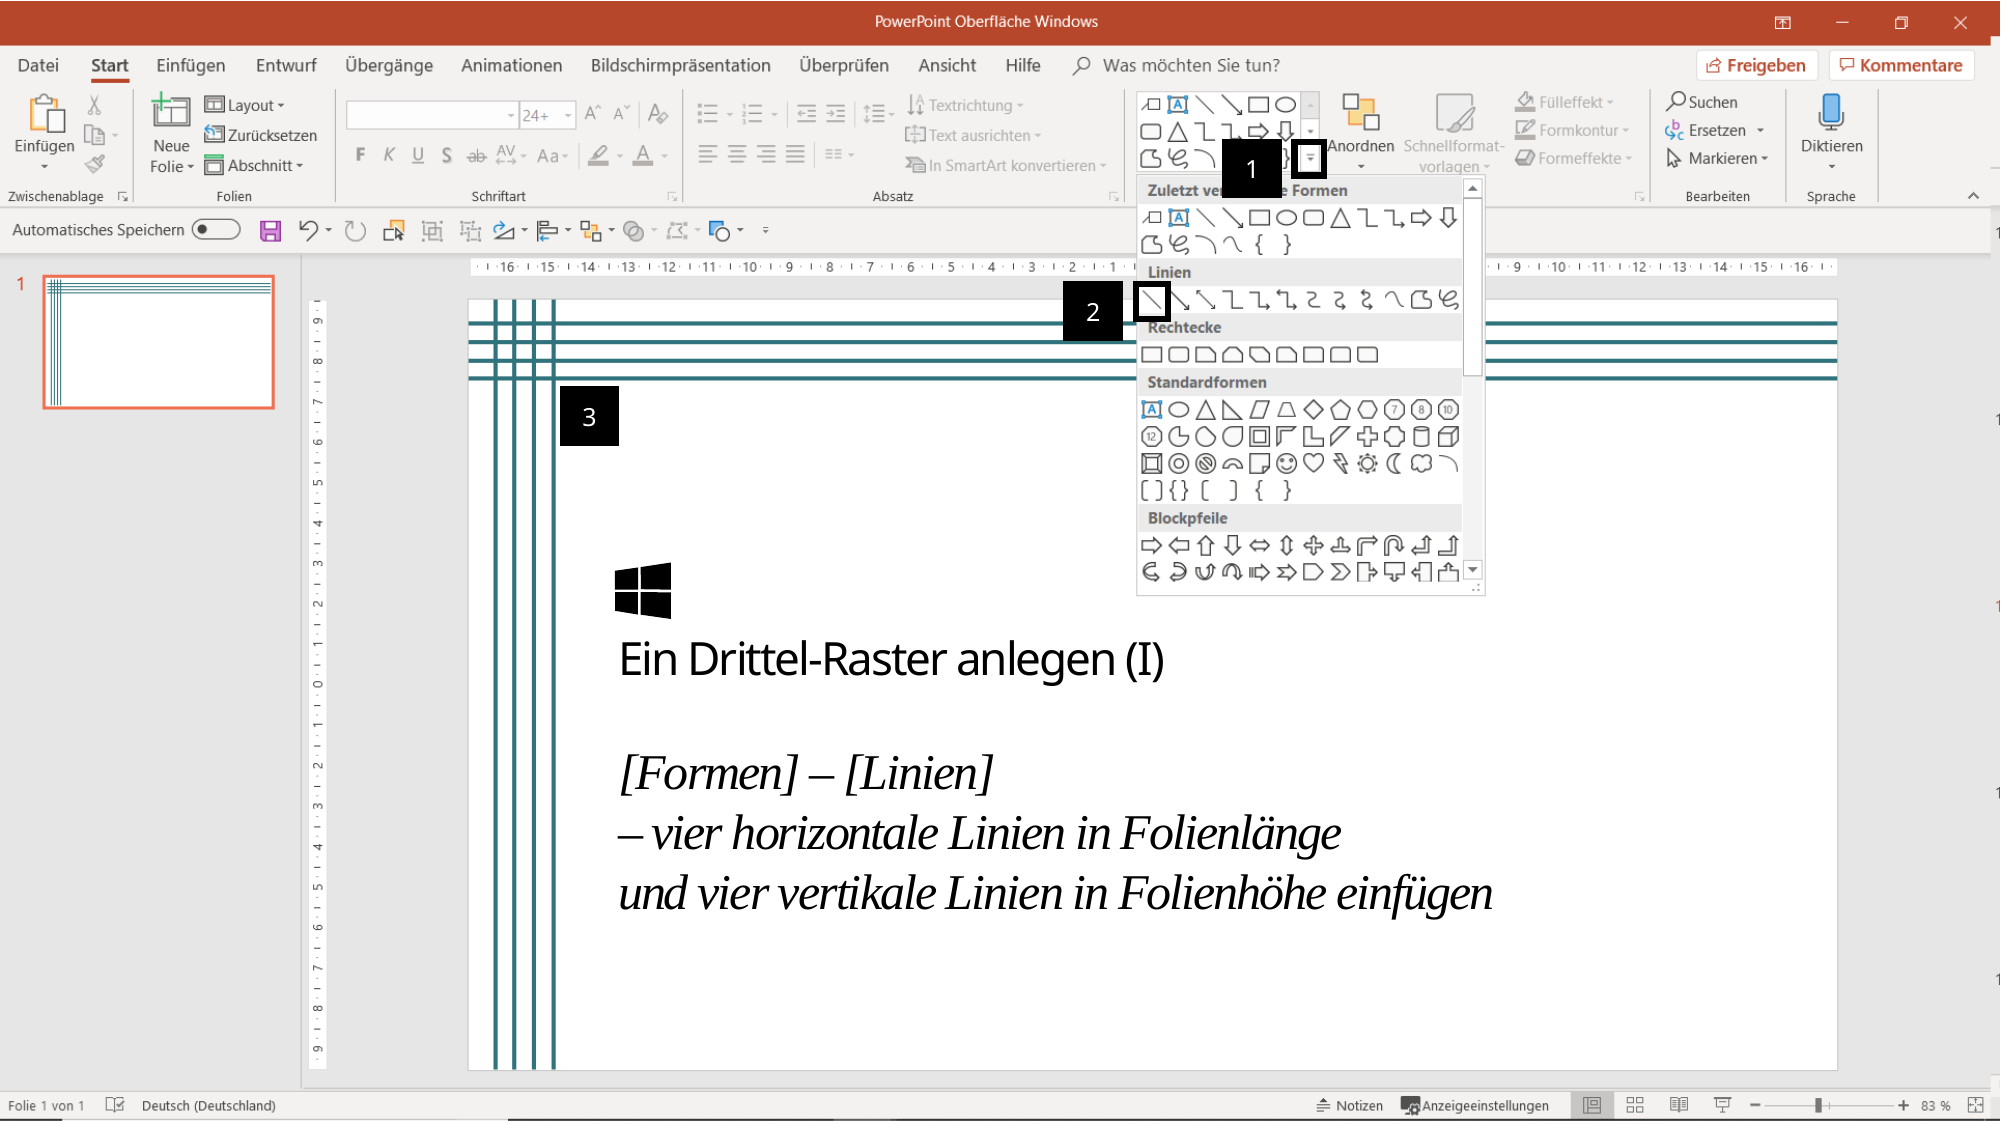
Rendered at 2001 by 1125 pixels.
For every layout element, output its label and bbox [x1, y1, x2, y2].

text_box [0, 0, 2000, 1125]
